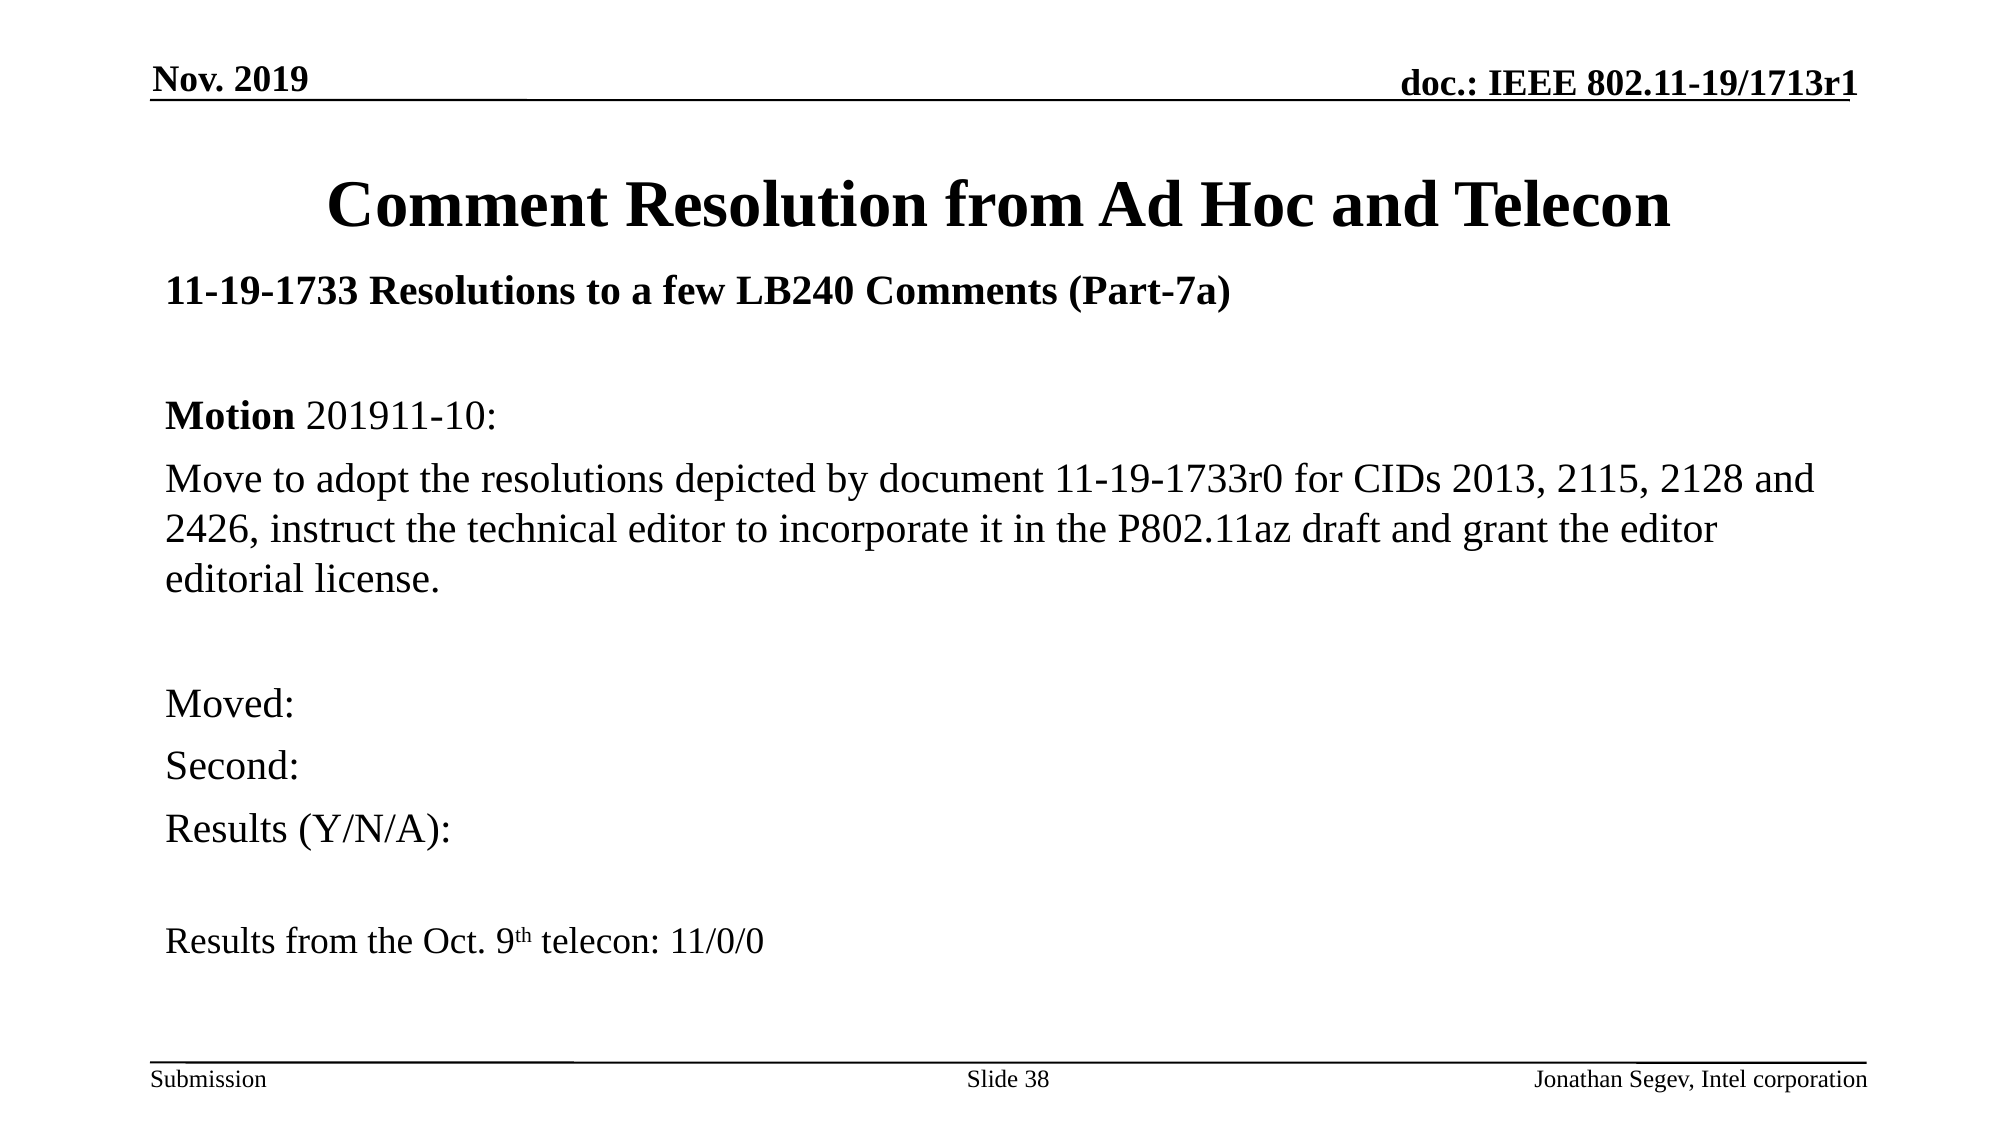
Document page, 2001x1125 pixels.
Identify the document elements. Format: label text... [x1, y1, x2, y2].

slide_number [152, 54, 563, 100]
footer Jonathan Segev, Intel corporation [1171, 1061, 1869, 1093]
title Comment Resolution from Ad Hoc and Telecon [149, 112, 1850, 255]
list 11-19-1733 Resolutions to a few LB240 Comments (Part-7a) Motion 201911-10: Move to adopt the resolutions depicted by document 11-19-1733r0 for CIDs 2013, 2115, 2128 and 2426, instruct the technical editor to incorporate it in the P802.11az draft and grant the editor editorial license. Moved: Second: Results (Y/N/A): Results from the Oct. 9th telecon: 11/0/0 [149, 255, 1850, 1000]
slide_number Slide 38 [950, 1061, 1067, 1123]
